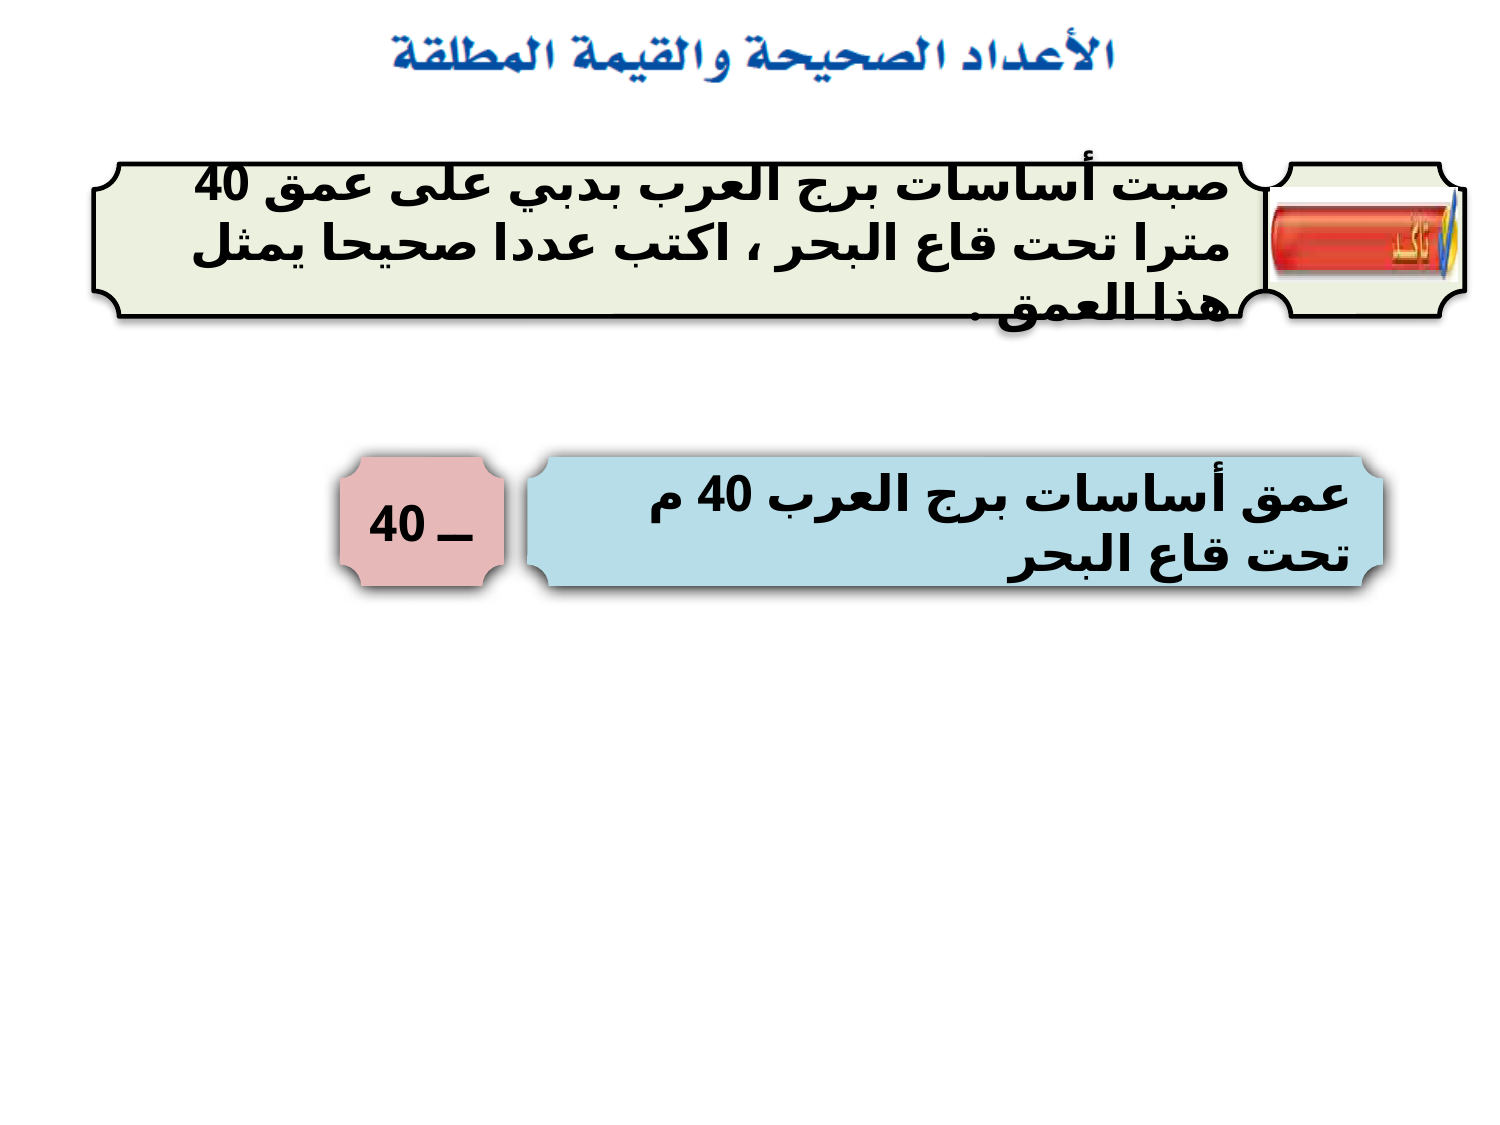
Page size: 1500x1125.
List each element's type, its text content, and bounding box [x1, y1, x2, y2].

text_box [93, 163, 1466, 317]
text_box عمق أساسات برج العرب 40 م تحت قاع البحر [525, 454, 1385, 589]
text_box ــ 40 [337, 454, 506, 589]
picture [384, 23, 1116, 87]
